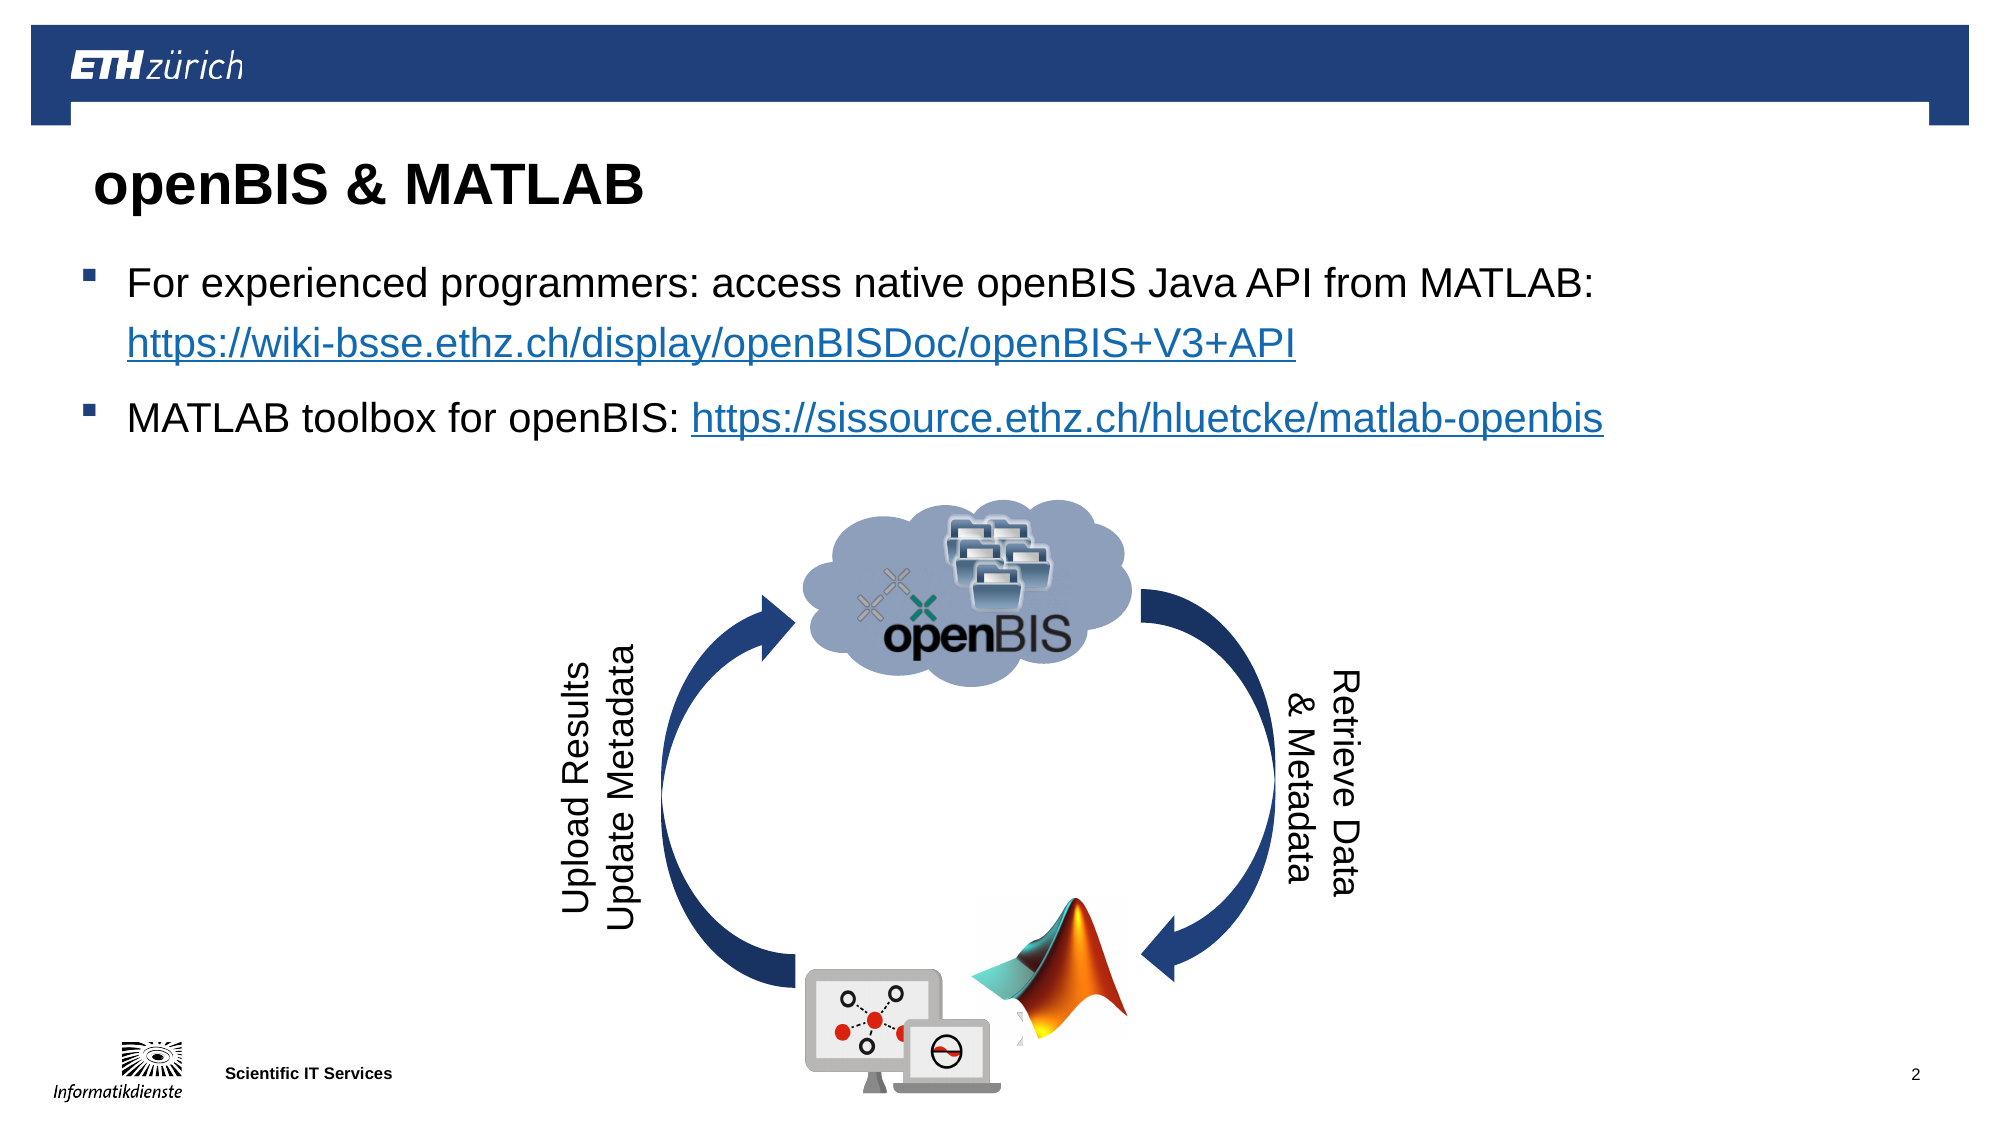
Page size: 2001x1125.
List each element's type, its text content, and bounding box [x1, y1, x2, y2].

slide_number 2 [1886, 1034, 1946, 1112]
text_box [542, 498, 1380, 1106]
title openBIS & MATLAB [70, 101, 1930, 262]
text_box For experienced programmers: access native openBIS Java API from MATLAB: https://wiki-bsse.ethz.ch/display/openBISDoc/openBIS+V3+API MATLAB toolbox for openBIS: https://sissource.ethz.ch/hluetcke/matlab-openbis [65, 238, 1896, 449]
picture [53, 1042, 182, 1106]
